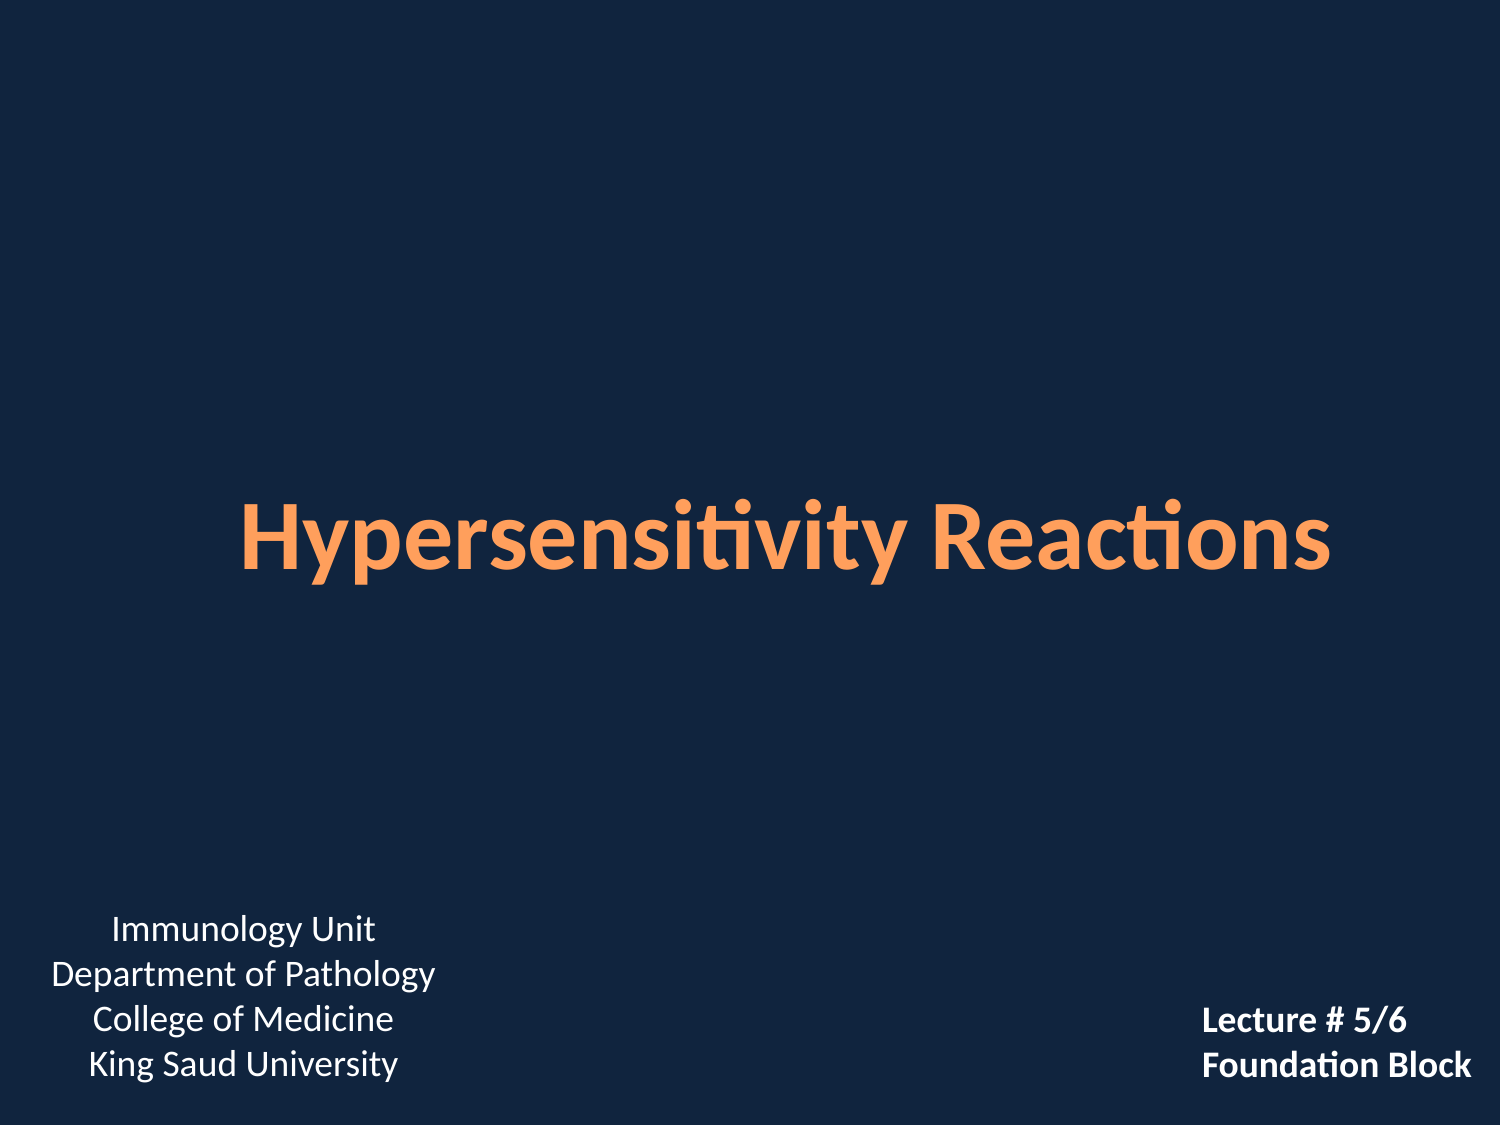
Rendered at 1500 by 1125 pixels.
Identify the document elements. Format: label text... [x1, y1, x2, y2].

text_box Lecture # 5/6 Foundation Block [1187, 987, 1488, 1093]
text_box Hypersensitivity Reactions [225, 462, 1400, 598]
text_box Immunology Unit Department of Pathology College of Medicine King Saud University [0, 896, 575, 1092]
